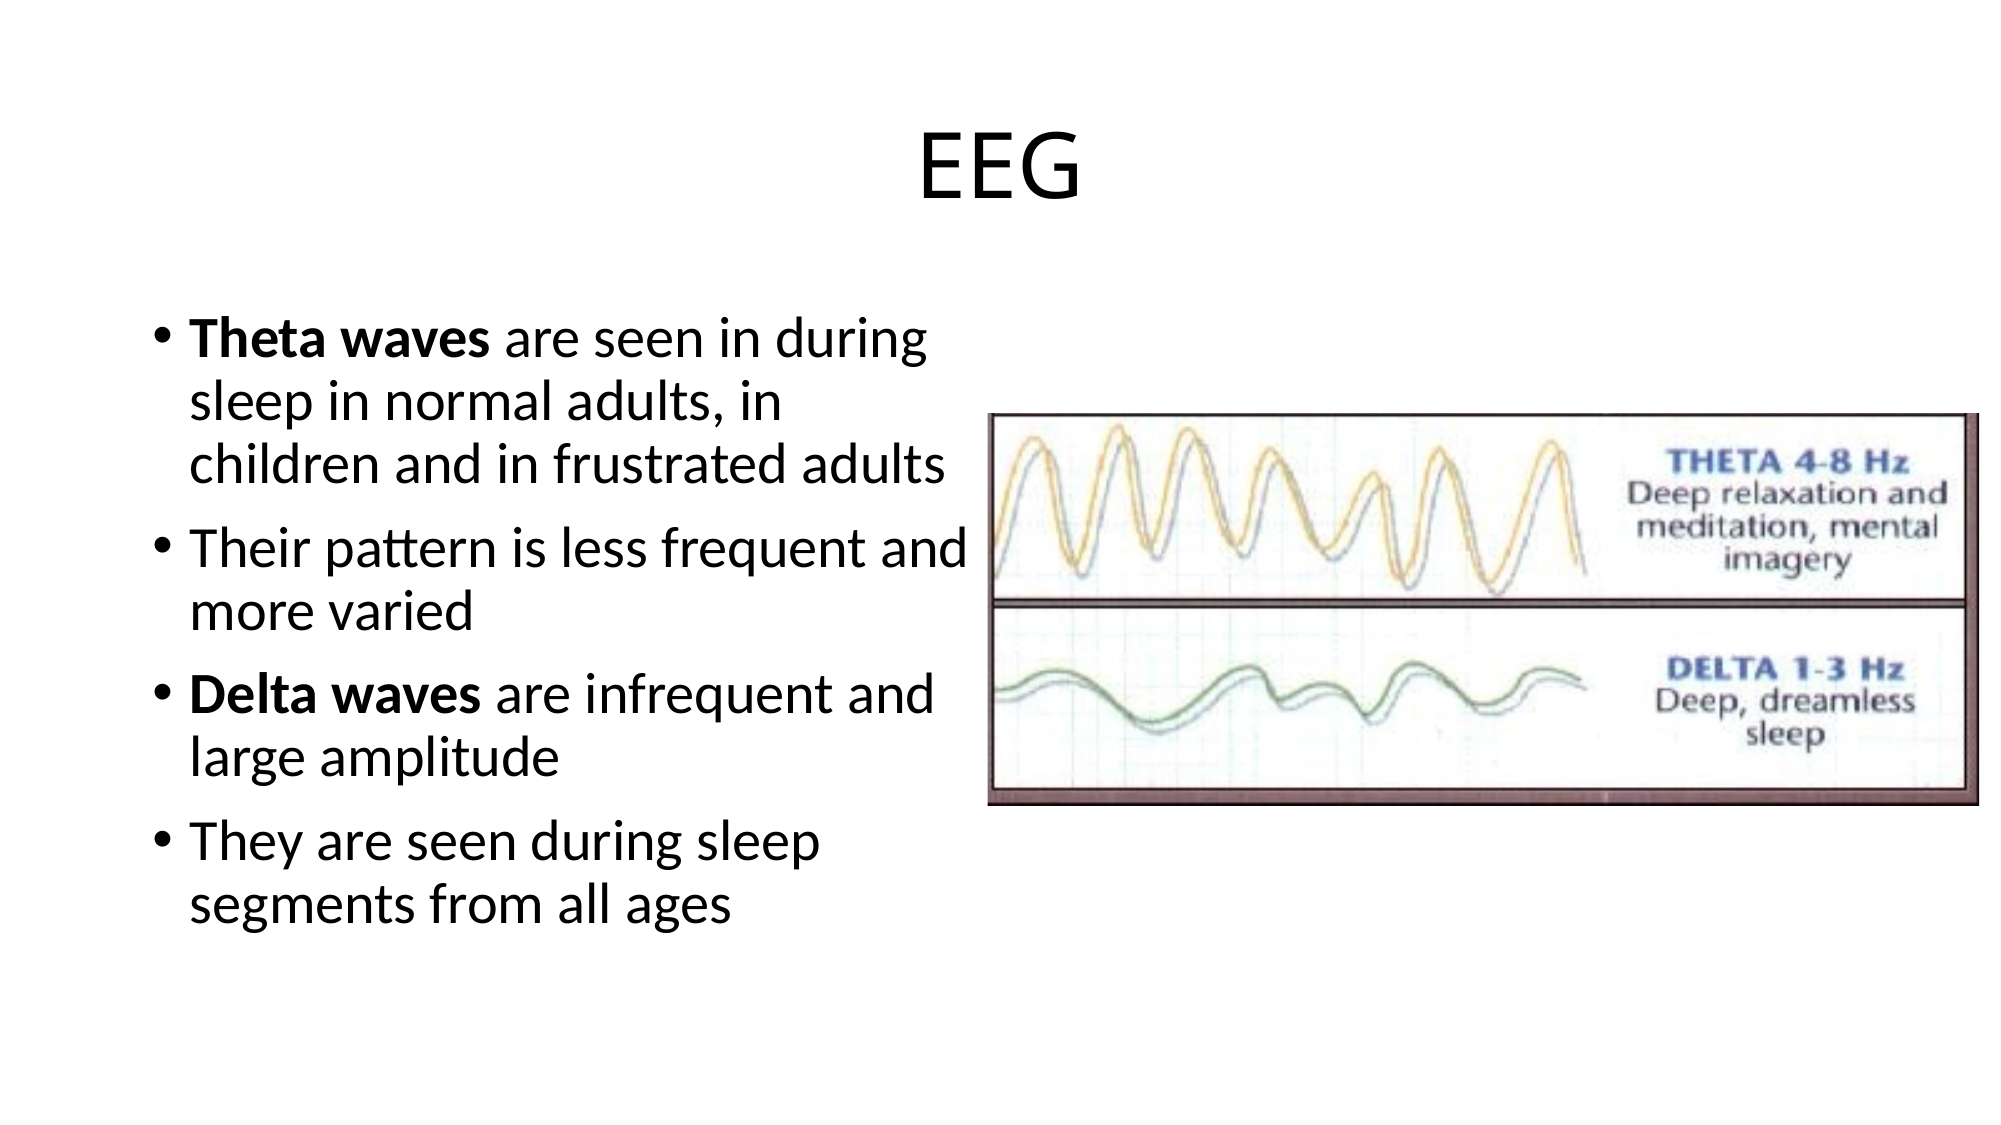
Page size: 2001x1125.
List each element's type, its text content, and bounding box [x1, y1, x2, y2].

title EEG [137, 59, 1863, 278]
list Theta waves are seen in during sleep in normal adults, in children and in frustrated adults Their pattern is less frequent and more varied Delta waves are infrequent and large amplitude They are seen during sleep segments from all ages [137, 299, 988, 1014]
picture [987, 413, 1980, 806]
